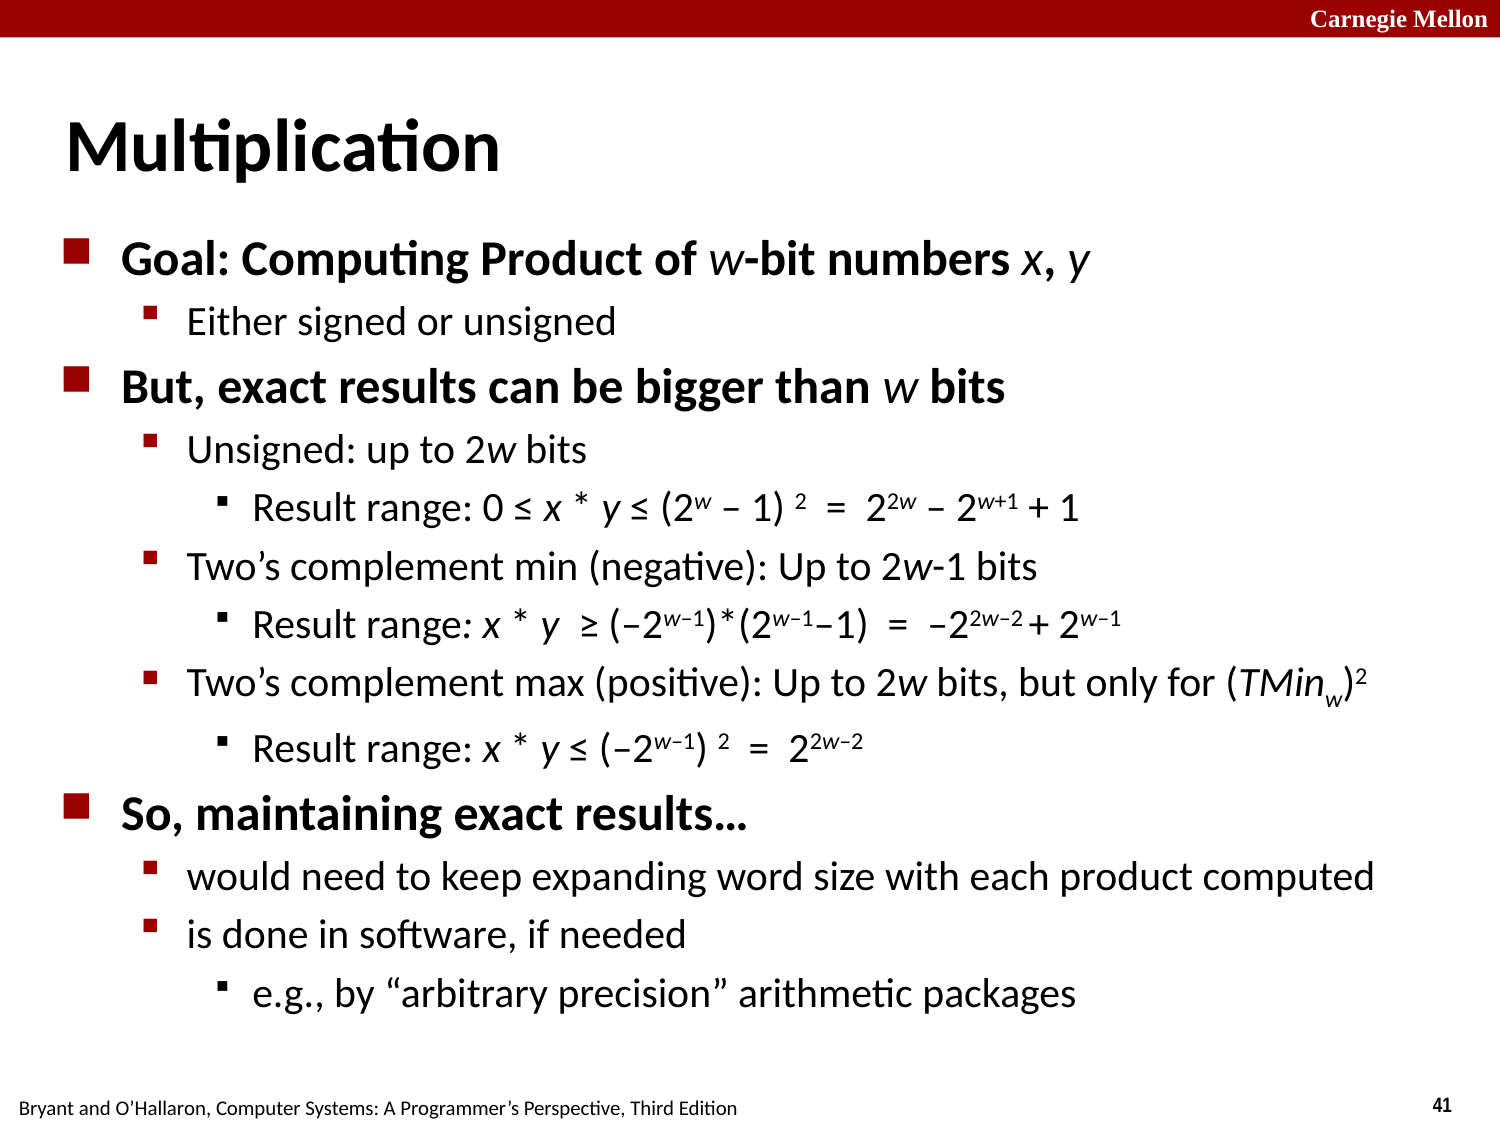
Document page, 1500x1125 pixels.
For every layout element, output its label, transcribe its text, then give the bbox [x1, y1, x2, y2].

list Goal: Computing Product of w-bit numbers x, y Either signed or unsigned But, exact results can be bigger than w bits Unsigned: up to 2w bits Result range: 0 ≤ x * y ≤ (2w – 1) 2 = 22w – 2w+1 + 1 Two’s complement min (negative): Up to 2w-1 bits Result range: x * y ≥ (–2w–1)*(2w–1–1) = –22w–2 + 2w–1 Two’s complement max (positive): Up to 2w bits, but only for (TMinw)2 Result range: x * y ≤ (–2w–1) 2 = 22w–2 So, maintaining exact results… would need to keep expanding word size with each product computed is done in software, if needed e.g., by “arbitrary precision” arithmetic packages [49, 217, 1413, 1076]
title Multiplication [49, 96, 1020, 188]
